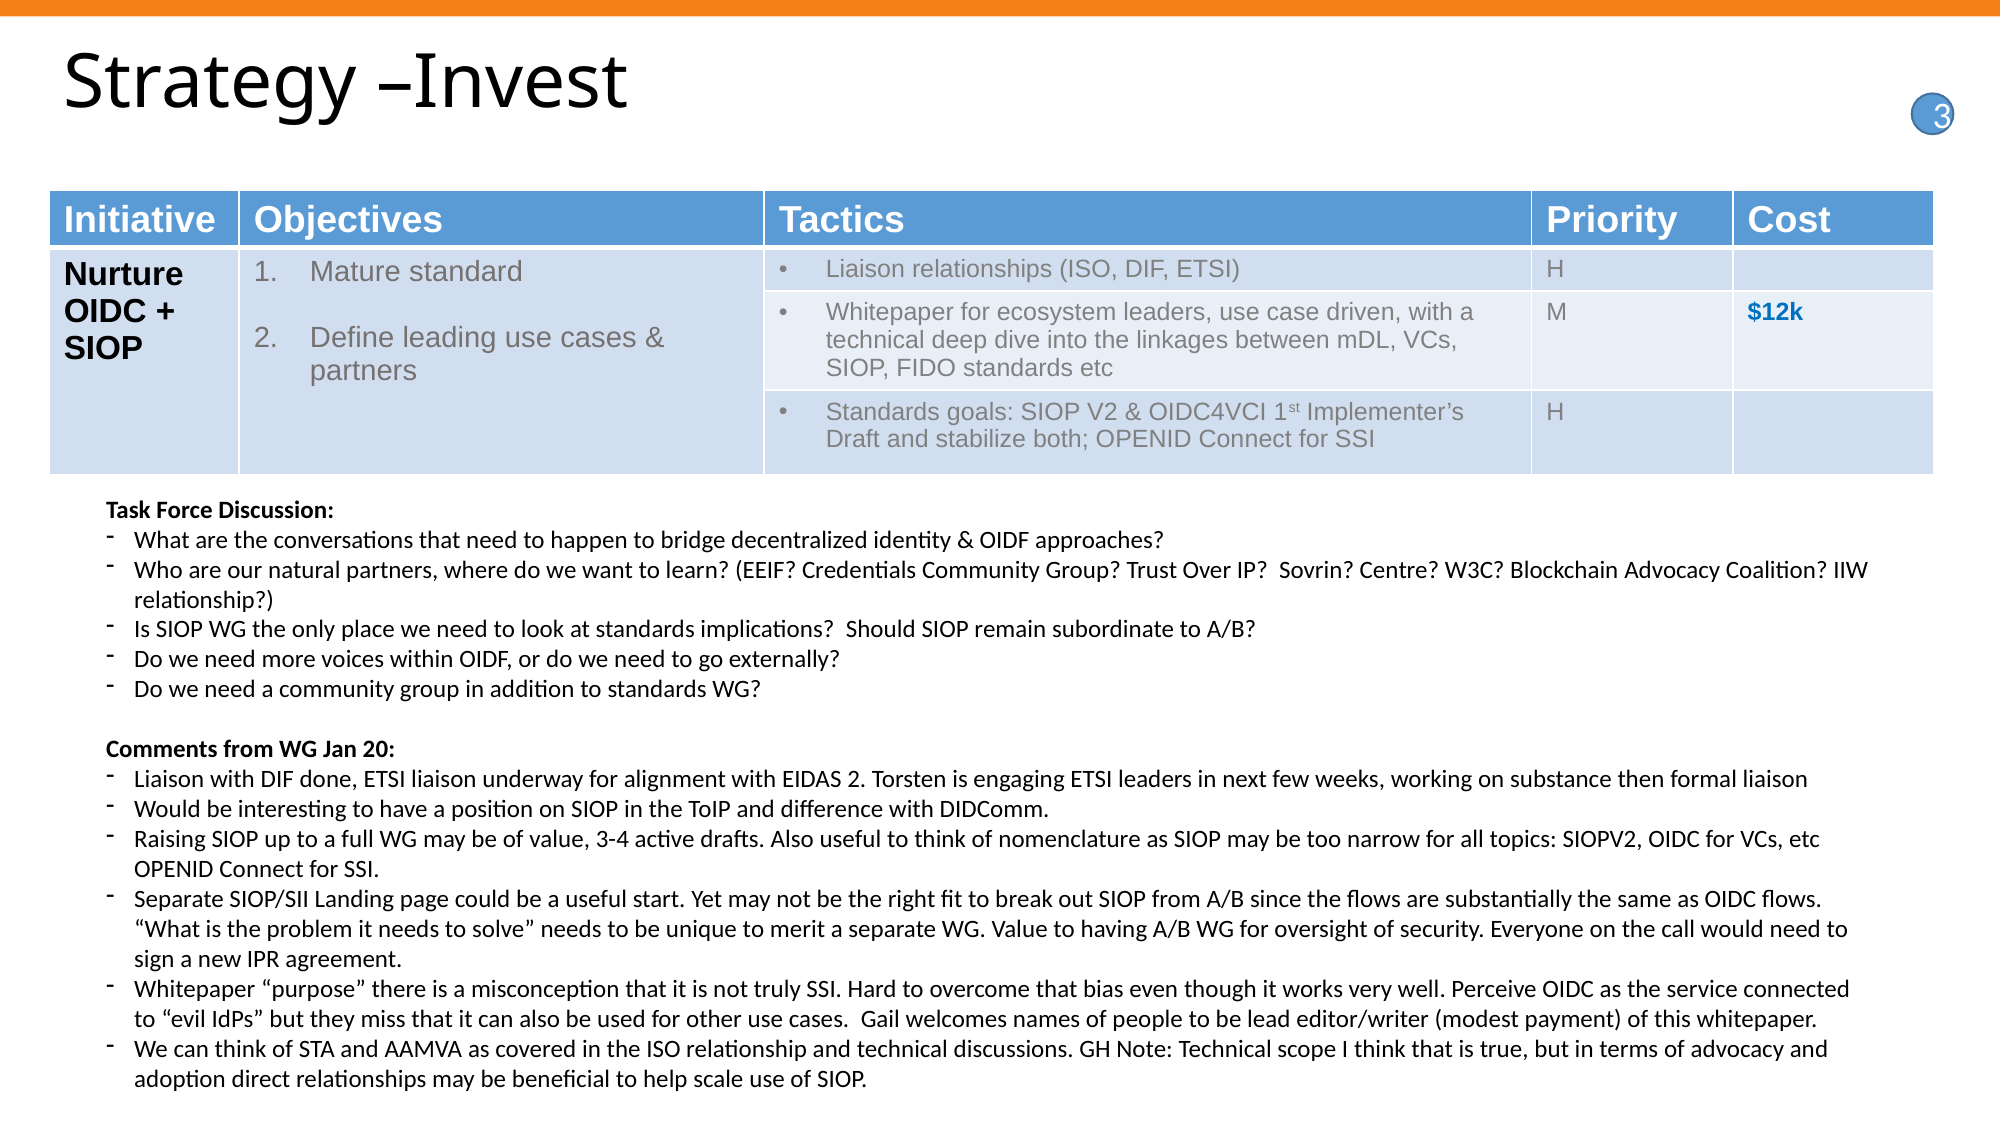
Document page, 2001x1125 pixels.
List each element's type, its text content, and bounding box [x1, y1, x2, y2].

table_cell Liaison relationships (ISO, DIF, ETSI) [765, 250, 1531, 290]
title Strategy –Invest [48, 16, 1949, 151]
table_cell M [1532, 292, 1732, 389]
table_cell Mature standard Define leading use cases & partners [240, 250, 763, 474]
table_cell Nurture OIDC + SIOP [50, 250, 238, 474]
text_box 3 [1910, 92, 1955, 136]
table_cell [1734, 250, 1933, 290]
table_header Initiative [50, 191, 238, 245]
table_cell Whitepaper for ecosystem leaders, use case driven, with a technical deep dive into the linkages between mDL, VCs, SIOP, FIDO standards etc [765, 292, 1531, 389]
table_cell $12k [1734, 292, 1933, 389]
table_cell Standards goals: SIOP V2 & OIDC4VCI 1st Implementer’s Draft and stabilize both; OPENID Connect for SSI [765, 391, 1531, 474]
table_cell [1734, 391, 1933, 474]
table_cell H [1532, 250, 1732, 290]
table_header Cost [1734, 191, 1933, 245]
table_header Priority [1532, 191, 1732, 245]
text_box Task Force Discussion: What are the conversations that need to happen to bridge decentralized identity & OIDF approaches? Who are our natural partners, where do we want to learn? (EEIF? Credentials Community Group? Trust Over IP? Sovrin? Centre? W3C? Blockchain Advocacy Coalition? IIW relationship?) Is SIOP WG the only place we need to look at standards implications? Should SIOP remain subordinate to A/B? Do we need more voices within OIDF, or do we need to go externally? Do we need a community group in addition to standards WG? Comments from WG Jan 20: Liaison with DIF done, ETSI liaison underway for alignment with EIDAS 2. Torsten is engaging ETSI leaders in next few weeks, working on substance then formal liaison Would be interesting to have a position on SIOP in the ToIP and difference with DIDComm. Raising SIOP up to a full WG may be of value, 3-4 active drafts. Also useful to think of nomenclature as SIOP may be too narrow for all topics: SIOPV2, OIDC for VCs, etc OPENID Connect for SSI. Separate SIOP/SII Landing page could be a useful start. Yet may not be the right fit to break out SIOP from A/B since the flows are substantially the same as OIDC flows. “What is the problem it needs to solve” needs to be unique to merit a separate WG. Value to having A/B WG for oversight of security. Everyone on the call would need to sign a new IPR agreement. Whitepaper “purpose” there is a misconception that it is not truly SSI. Hard to overcome that bias even though it works very well. Perceive OIDC as the service connected to “evil IdPs” but they miss that it can also be used for other use cases. Gail welcomes names of people to be lead editor/writer (modest payment) of this whitepaper. We can think of STA and AAMVA as covered in the ISO relationship and technical discussions. GH Note: Technical scope I think that is true, but in terms of advocacy and adoption direct relationships may be beneficial to help scale use of SIOP. [91, 485, 1892, 1125]
table_cell H [1532, 391, 1732, 474]
table_header Objectives [240, 191, 763, 245]
table_header Tactics [765, 191, 1531, 245]
